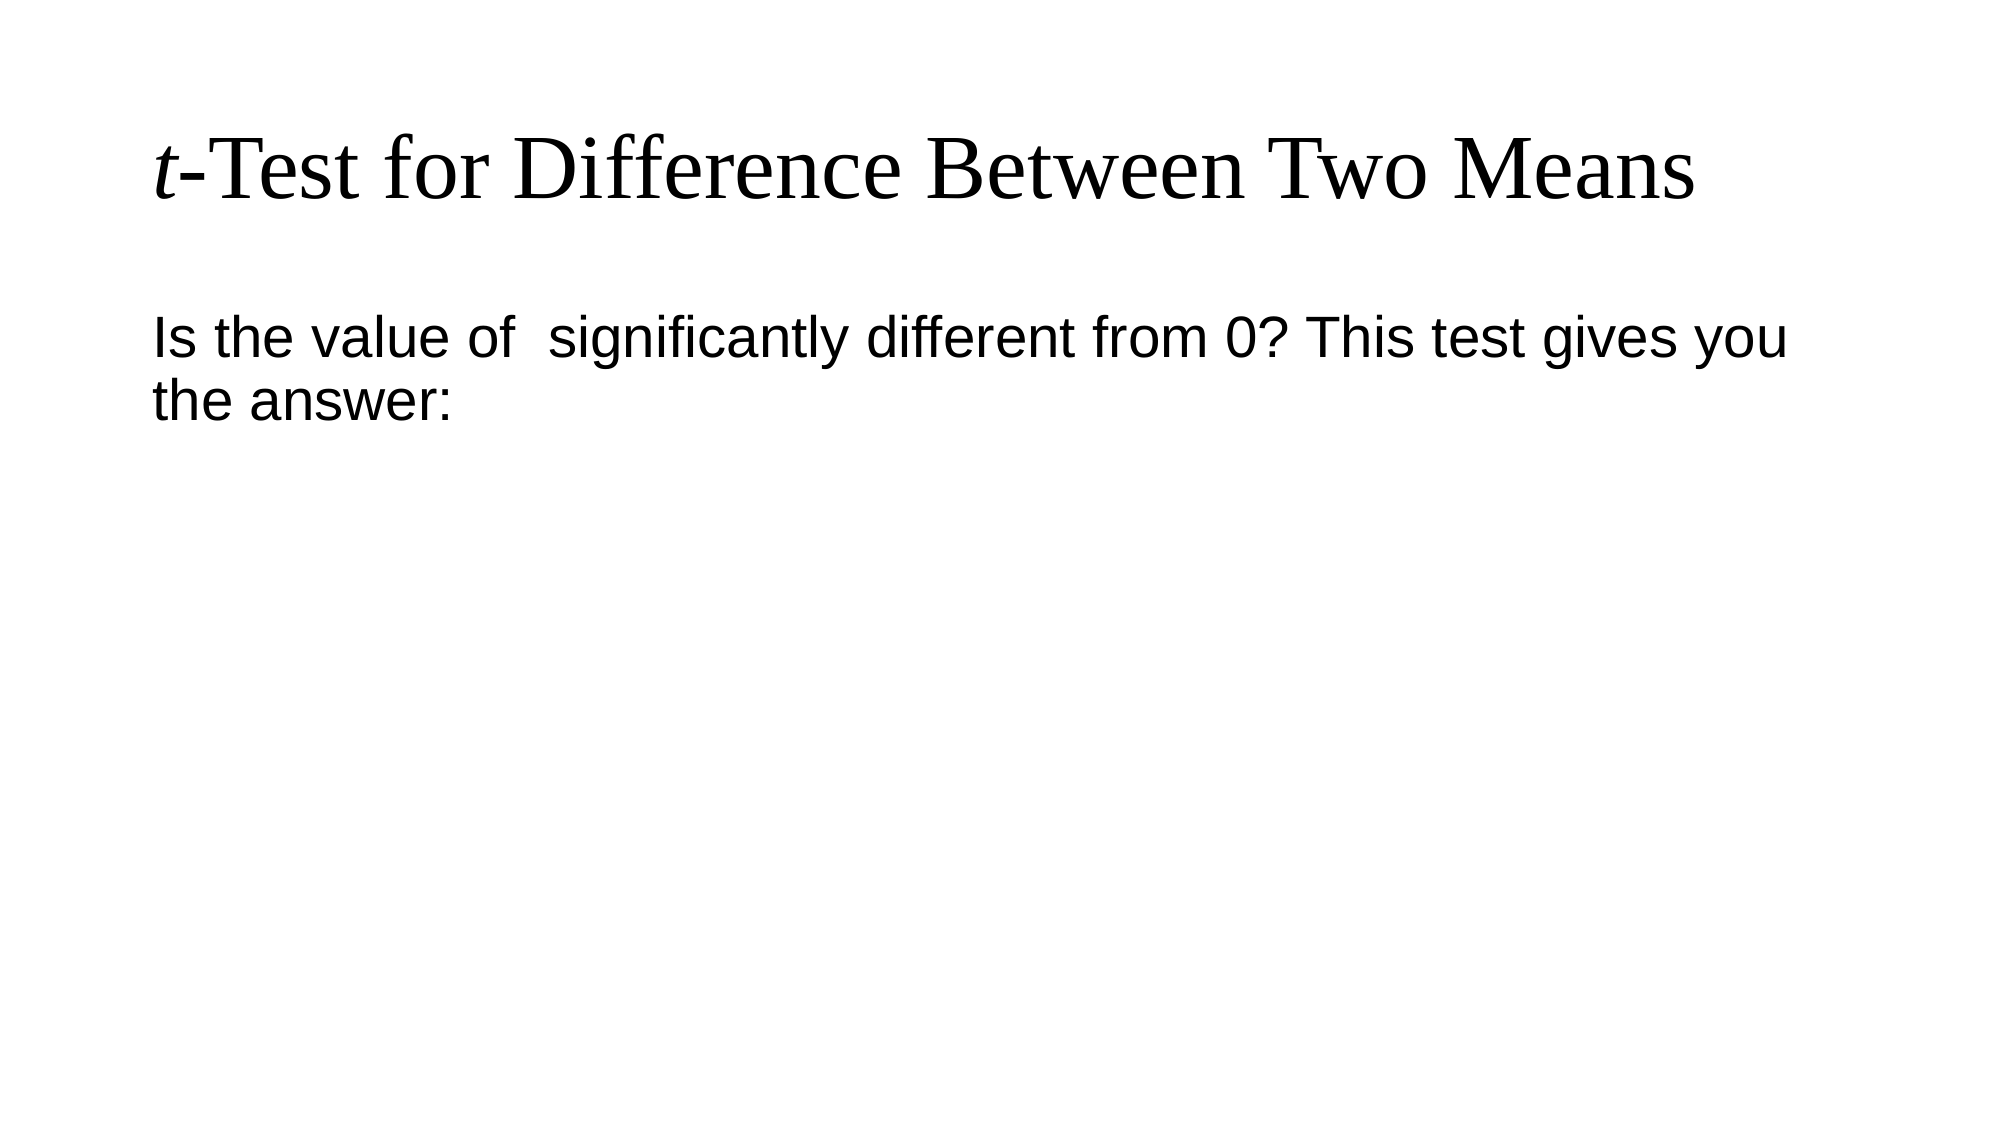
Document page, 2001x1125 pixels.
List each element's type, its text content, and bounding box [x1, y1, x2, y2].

title t-Test for Difference Between Two Means [137, 59, 1863, 278]
